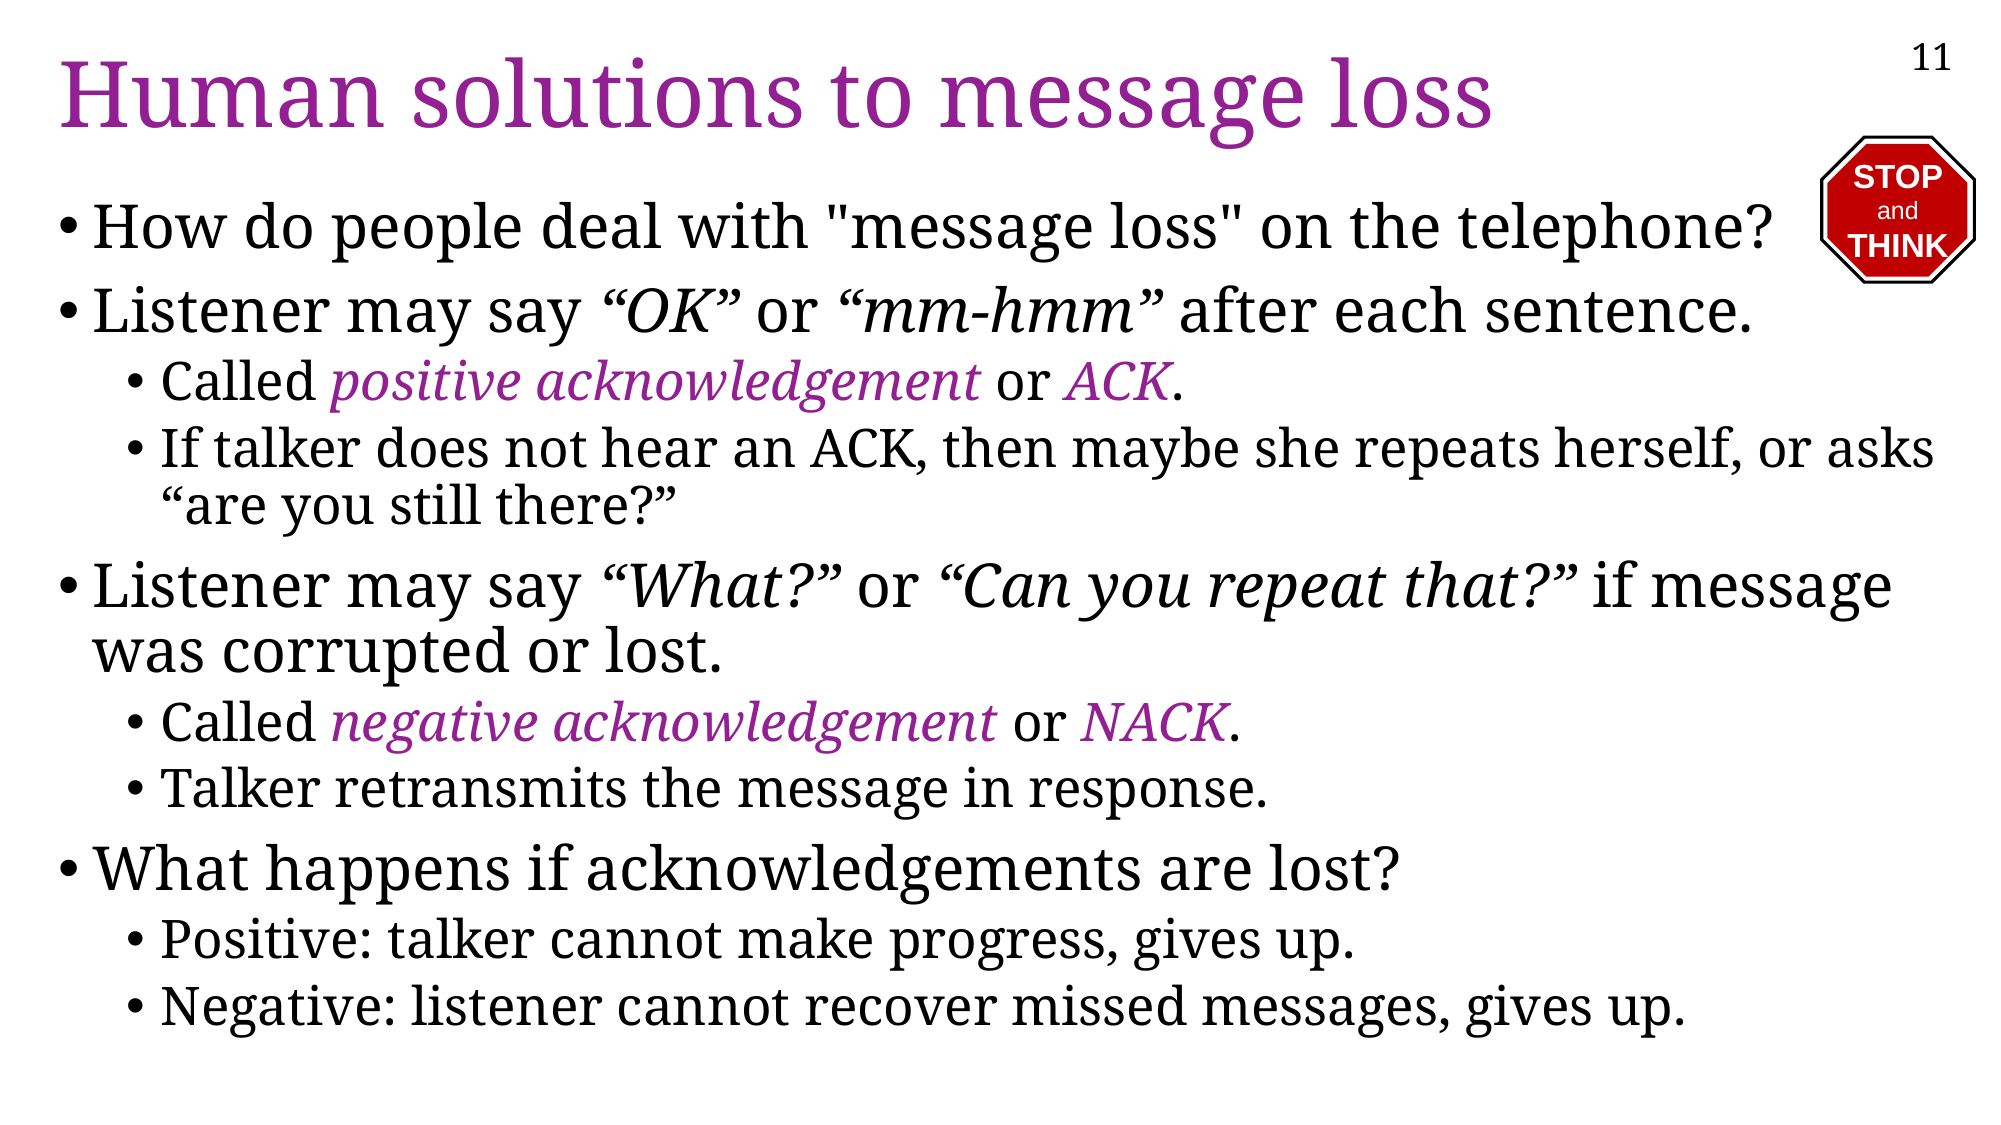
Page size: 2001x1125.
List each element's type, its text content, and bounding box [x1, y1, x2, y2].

list How do people deal with "message loss" on the telephone? Listener may say “OK” or “mm-hmm” after each sentence. Called positive acknowledgement or ACK. If talker does not hear an ACK, then maybe she repeats herself, or asks “are you still there?” Listener may say “What?” or “Can you repeat that?” if message was corrupted or lost. Called negative acknowledgement or NACK. Talker retransmits the message in response. What happens if acknowledgements are lost? Positive: talker cannot make progress, gives up. Negative: listener cannot recover missed messages, gives up. [43, 188, 1953, 1106]
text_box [1821, 137, 1975, 283]
title Human solutions to message loss [43, 25, 1953, 171]
